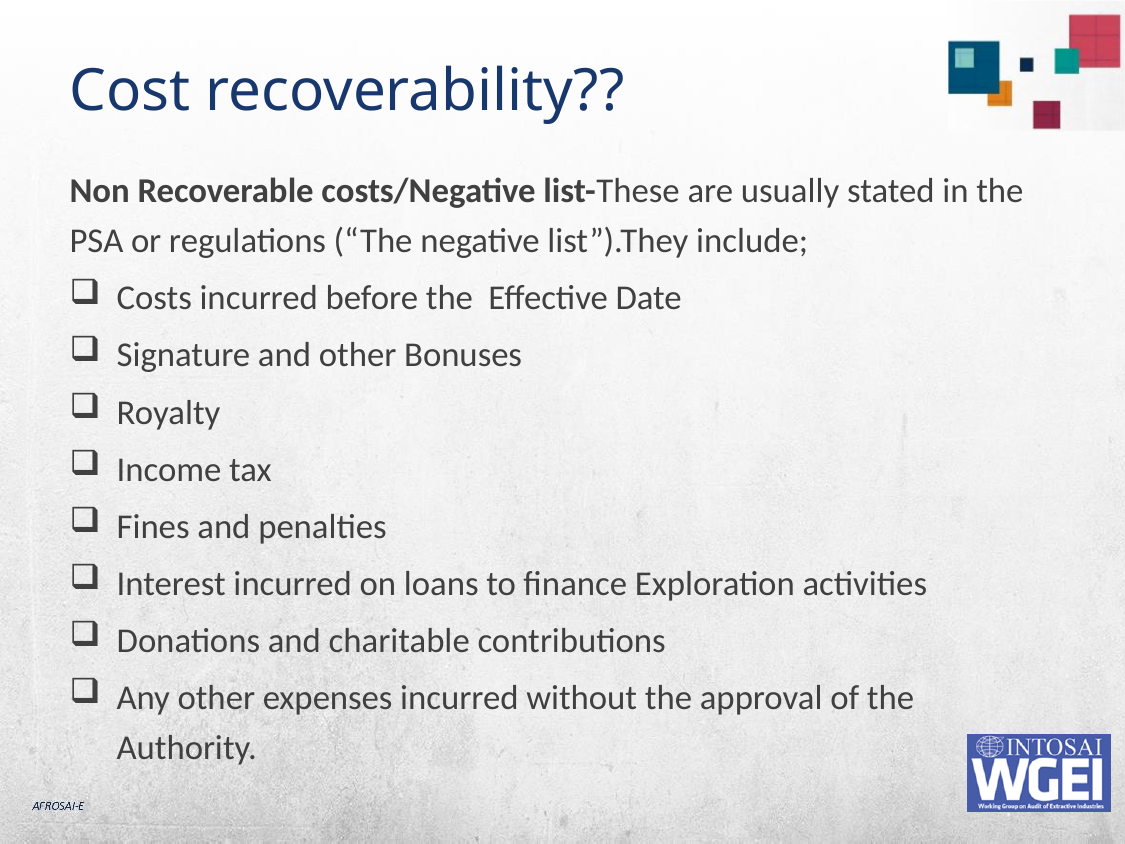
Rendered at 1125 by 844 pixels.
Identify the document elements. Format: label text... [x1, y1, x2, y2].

picture [955, 48, 974, 67]
list Non Recoverable costs/Negative list-These are usually stated in the PSA or regulations (“The negative list”).They include; Costs incurred before the Effective Date Signature and other Bonuses Royalty Income tax Fines and penalties Interest incurred on loans to finance Exploration activities Donations and charitable contributions Any other expenses incurred without the approval of the Authority. [56, 152, 1069, 779]
title Cost recoverability?? [56, 33, 879, 152]
picture [0, 0, 1125, 844]
picture [949, 1, 1124, 130]
